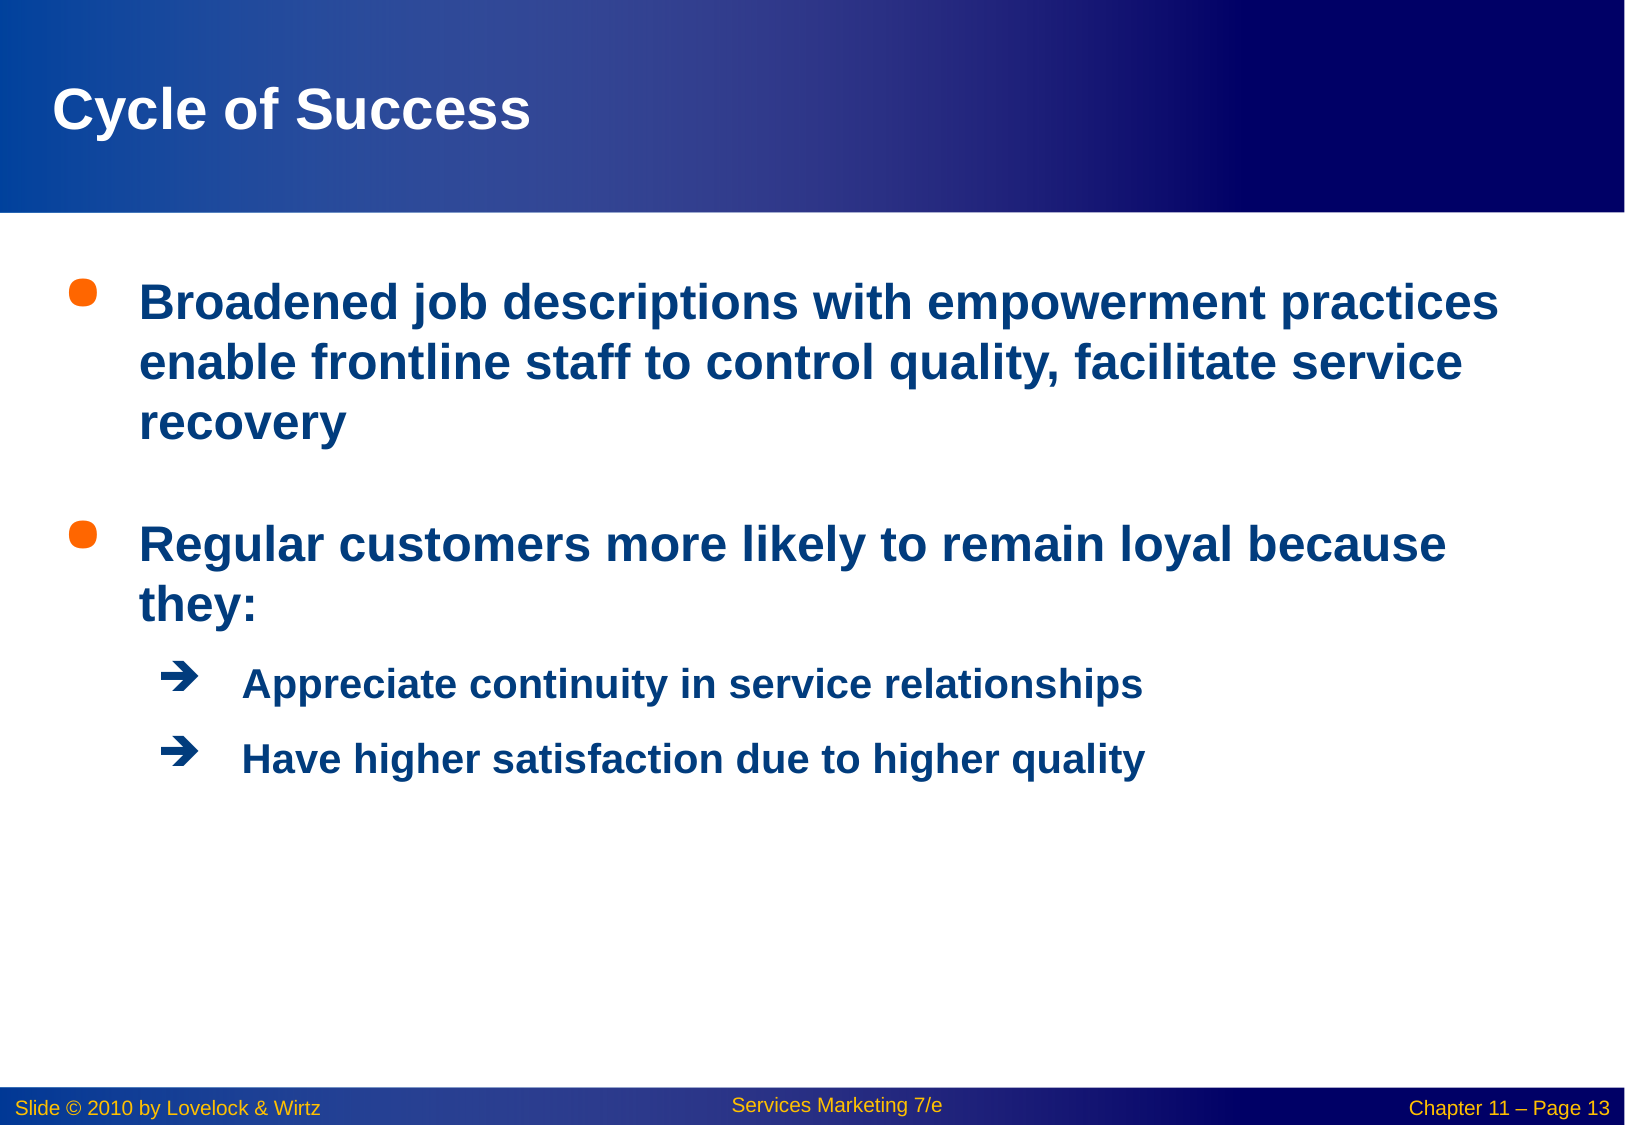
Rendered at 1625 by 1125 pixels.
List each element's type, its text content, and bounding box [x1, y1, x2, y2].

list Broadened job descriptions with empowerment practices enable frontline staff to control quality, facilitate service recovery Regular customers more likely to remain loyal because they: Appreciate continuity in service relationships Have higher satisfaction due to higher quality [49, 261, 1588, 1051]
title Cycle of Success [36, 37, 1088, 176]
